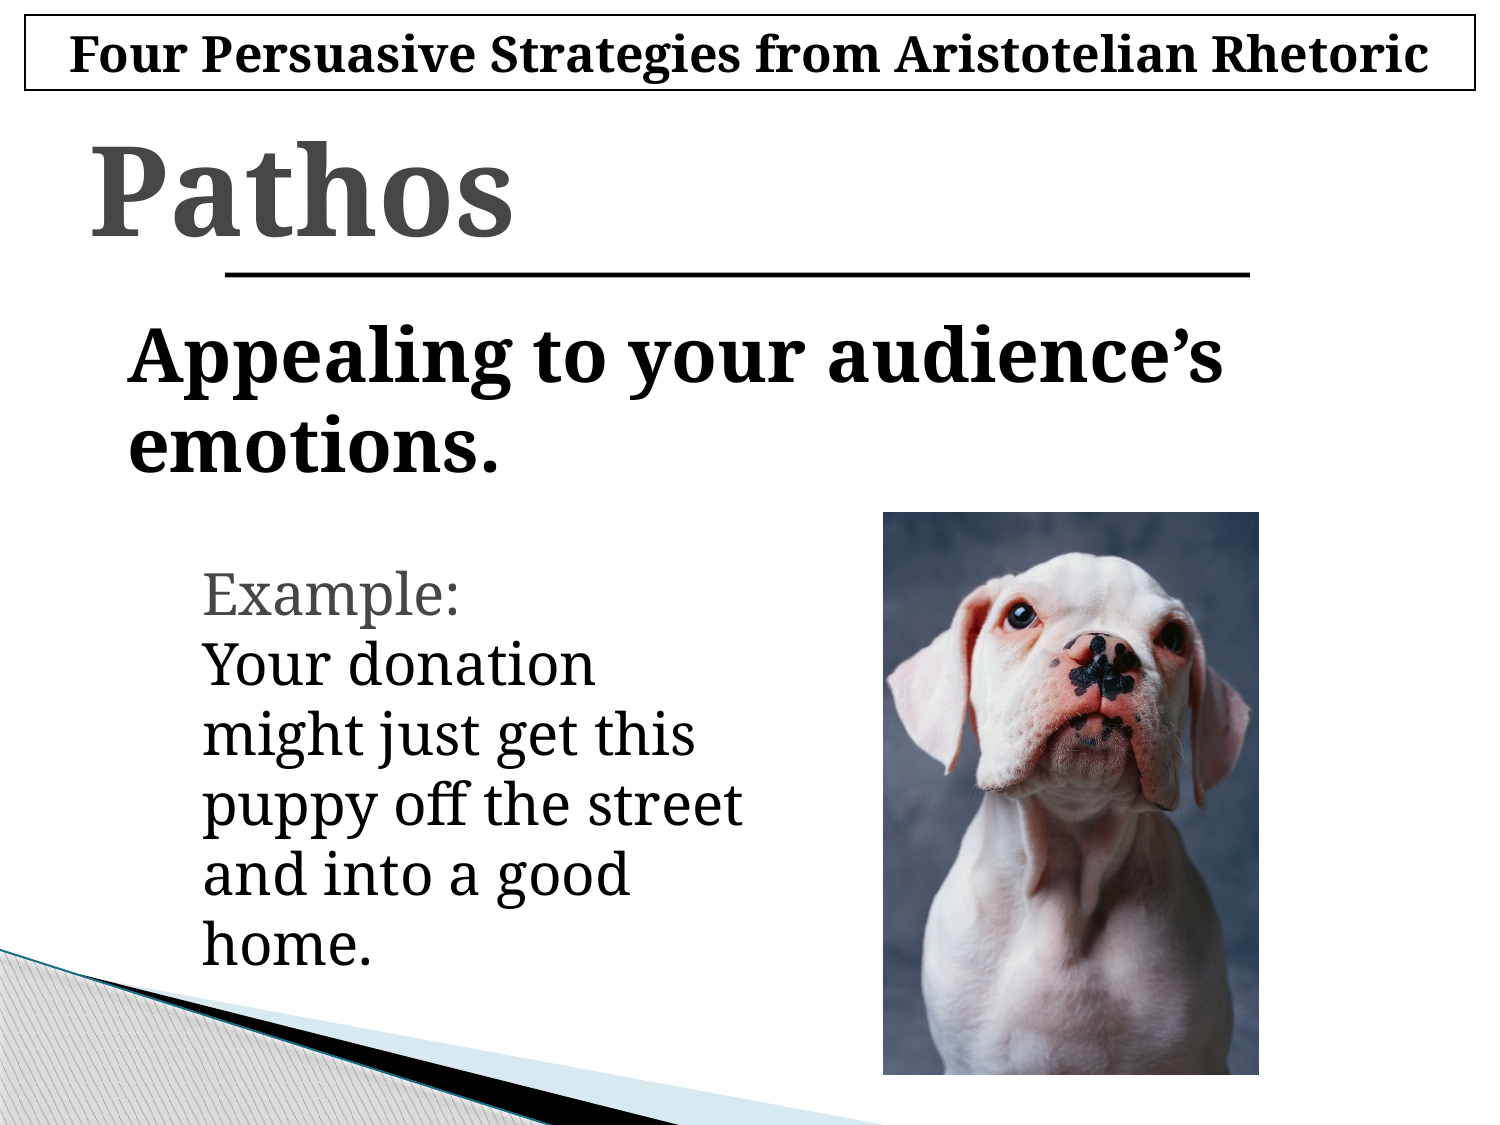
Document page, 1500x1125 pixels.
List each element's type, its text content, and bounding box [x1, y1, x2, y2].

text_box Example: Your donation might just get this puppy off the street and into a good home. [187, 549, 763, 985]
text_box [883, 512, 1259, 1076]
text_box Four Persuasive Strategies from Aristotelian Rhetoric [24, 15, 1475, 91]
text_box Appealing to your audience’s emotions. [112, 299, 1413, 495]
title Pathos [75, 92, 1425, 280]
